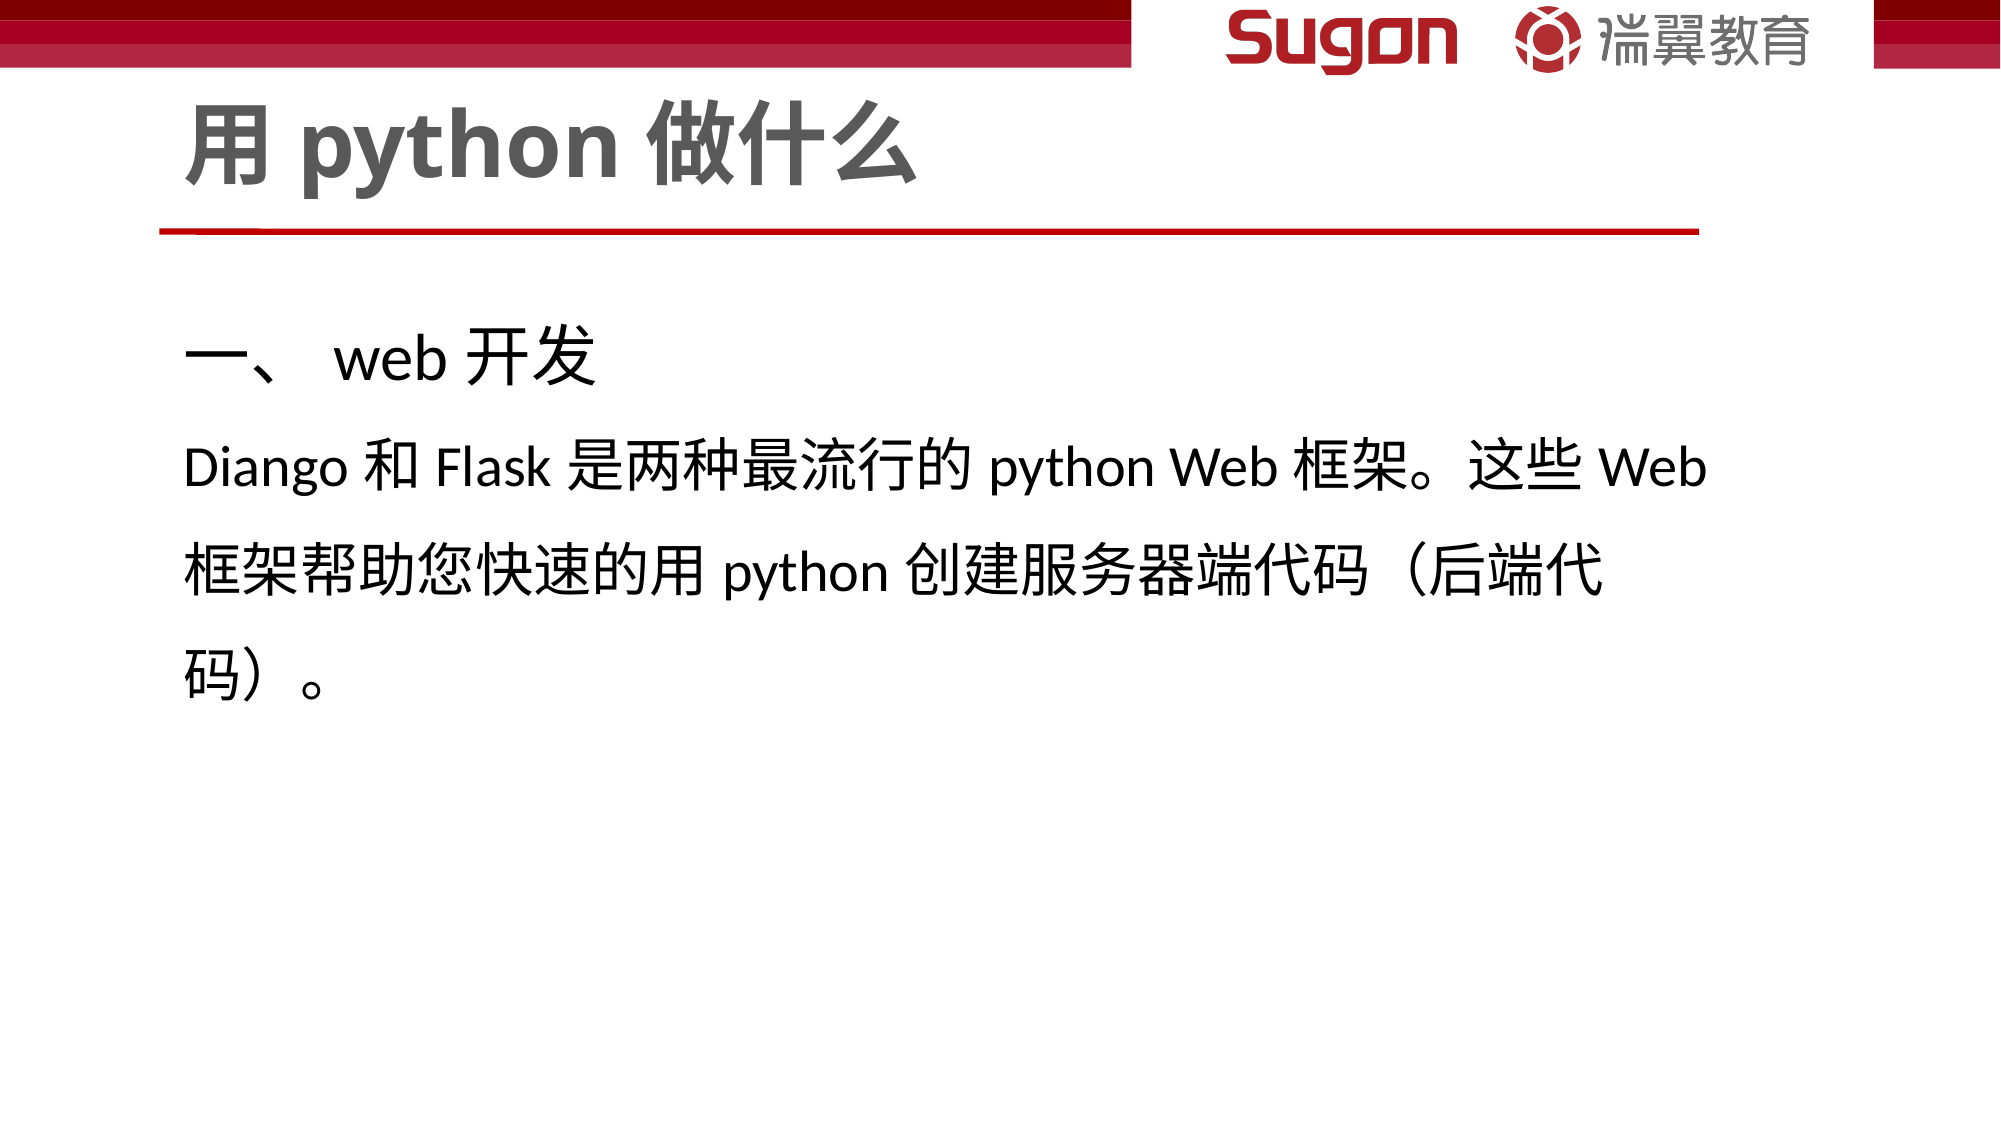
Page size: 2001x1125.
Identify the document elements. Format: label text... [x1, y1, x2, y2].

picture [1194, 0, 1484, 91]
picture [1515, 6, 1809, 73]
text_box 一、web开发 Diango和Flask是两种最流行的python Web框架。这些Web框架帮助您快速的用python创建服务器端代码（后端代码）。 [169, 266, 1728, 821]
title 用python做什么 [169, 91, 1895, 214]
